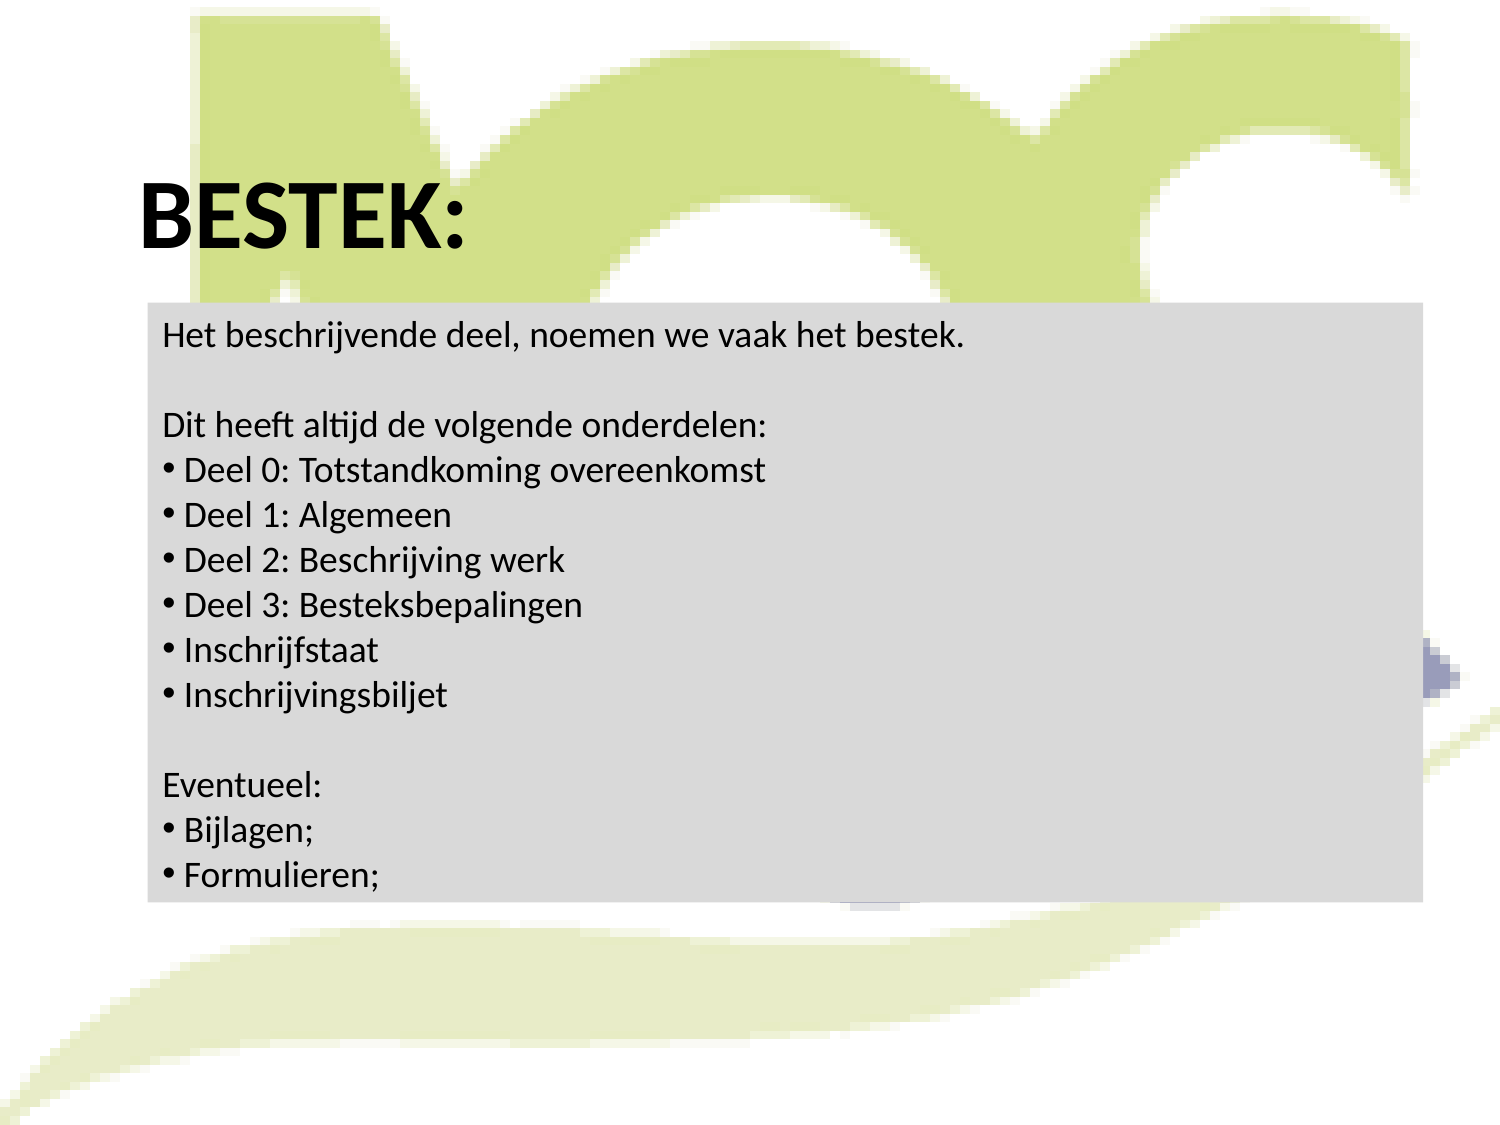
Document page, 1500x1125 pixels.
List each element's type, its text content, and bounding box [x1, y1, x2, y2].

text_box Een bestek is een complete aanvraag voor een werk en omvat de volgende documenten: De beschrijving van het werk; De daarbij behorende tekeningen; De voor het werk geldende voorwaarden; De nota van inlichtingen; Het proces verbaal van aanwijzing (indien uitgevoerd) [147, 903, 1424, 1012]
title BESTEK: [123, 125, 1282, 291]
text_box Het beschrijvende deel, noemen we vaak het bestek. Dit heeft altijd de volgende onderdelen: Deel 0: Totstandkoming overeenkomst Deel 1: Algemeen Deel 2: Beschrijving werk Deel 3: Besteksbepalingen Inschrijfstaat Inschrijvingsbiljet Eventueel: Bijlagen; Formulieren; [147, 302, 1424, 903]
